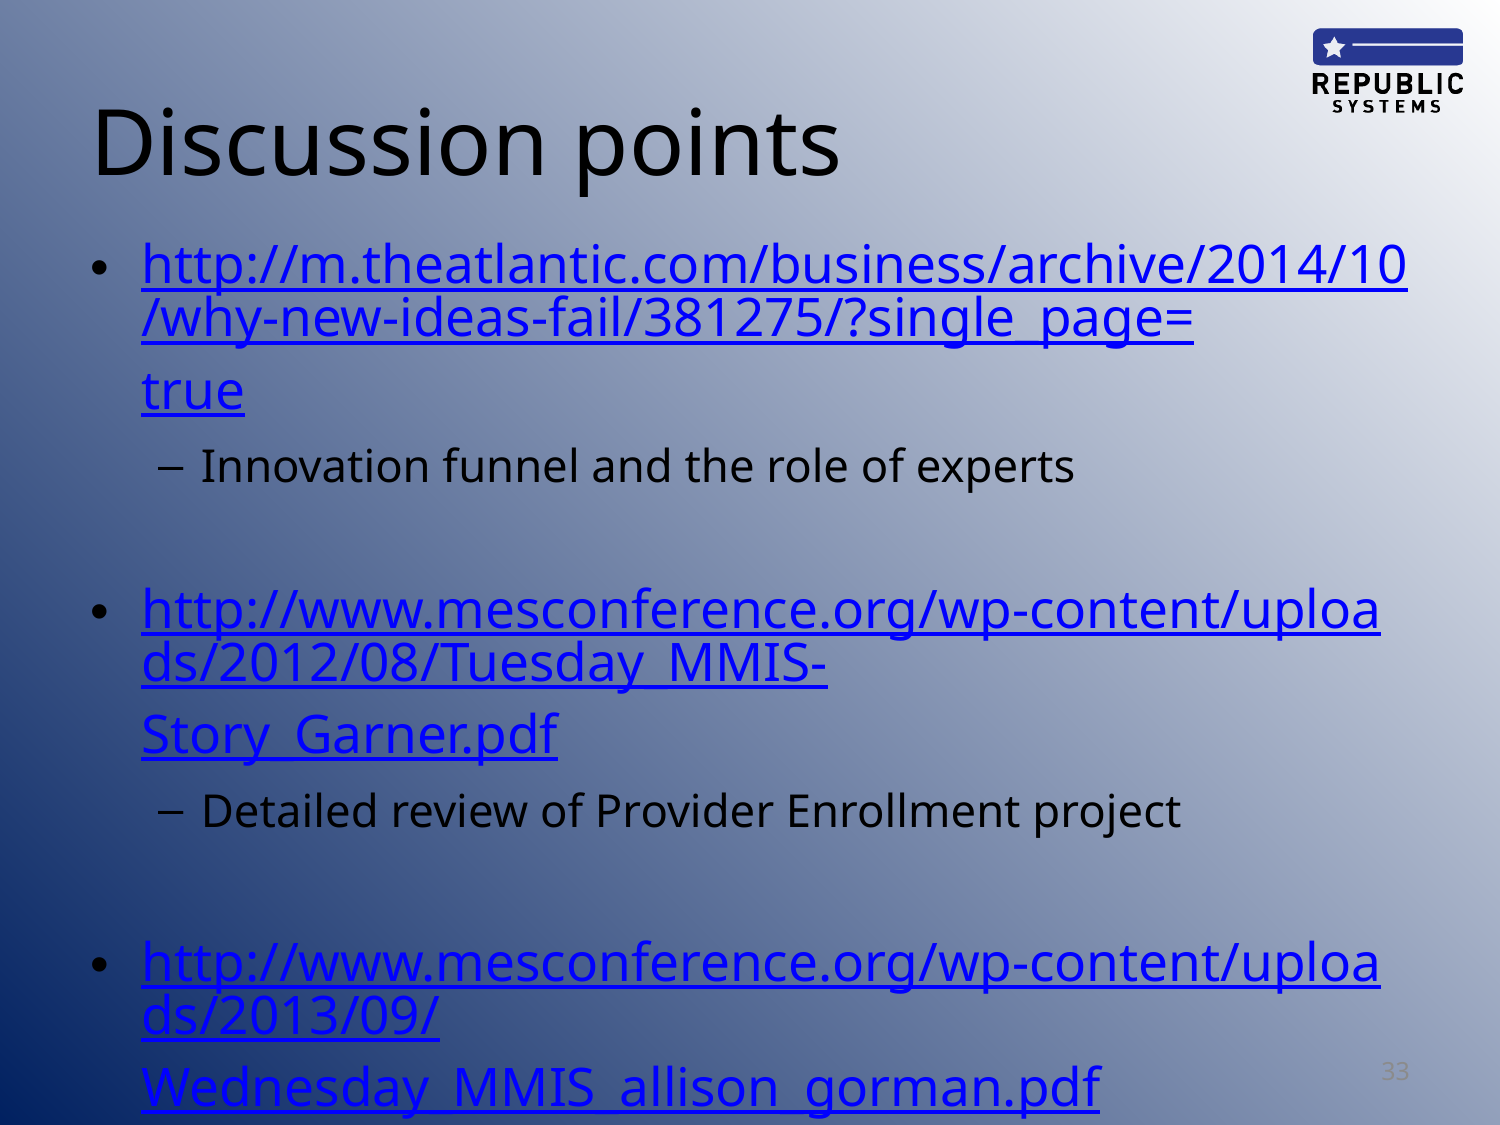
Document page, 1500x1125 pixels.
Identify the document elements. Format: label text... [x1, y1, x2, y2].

list http://m.theatlantic.com/business/archive/2014/10/why-new-ideas-fail/381275/?single_page=true Innovation funnel and the role of experts http://www.mesconference.org/wp-content/uploads/2012/08/Tuesday_MMIS-Story_Garner.pdf Detailed review of Provider Enrollment project http://www.mesconference.org/wp-content/uploads/2013/09/Wednesday_MMIS_allison_gorman.pdf The future of MMIS [75, 223, 1425, 1043]
slide_number 33 [1074, 1042, 1425, 1103]
picture [1312, 28, 1463, 113]
title Discussion points [75, 45, 1275, 223]
